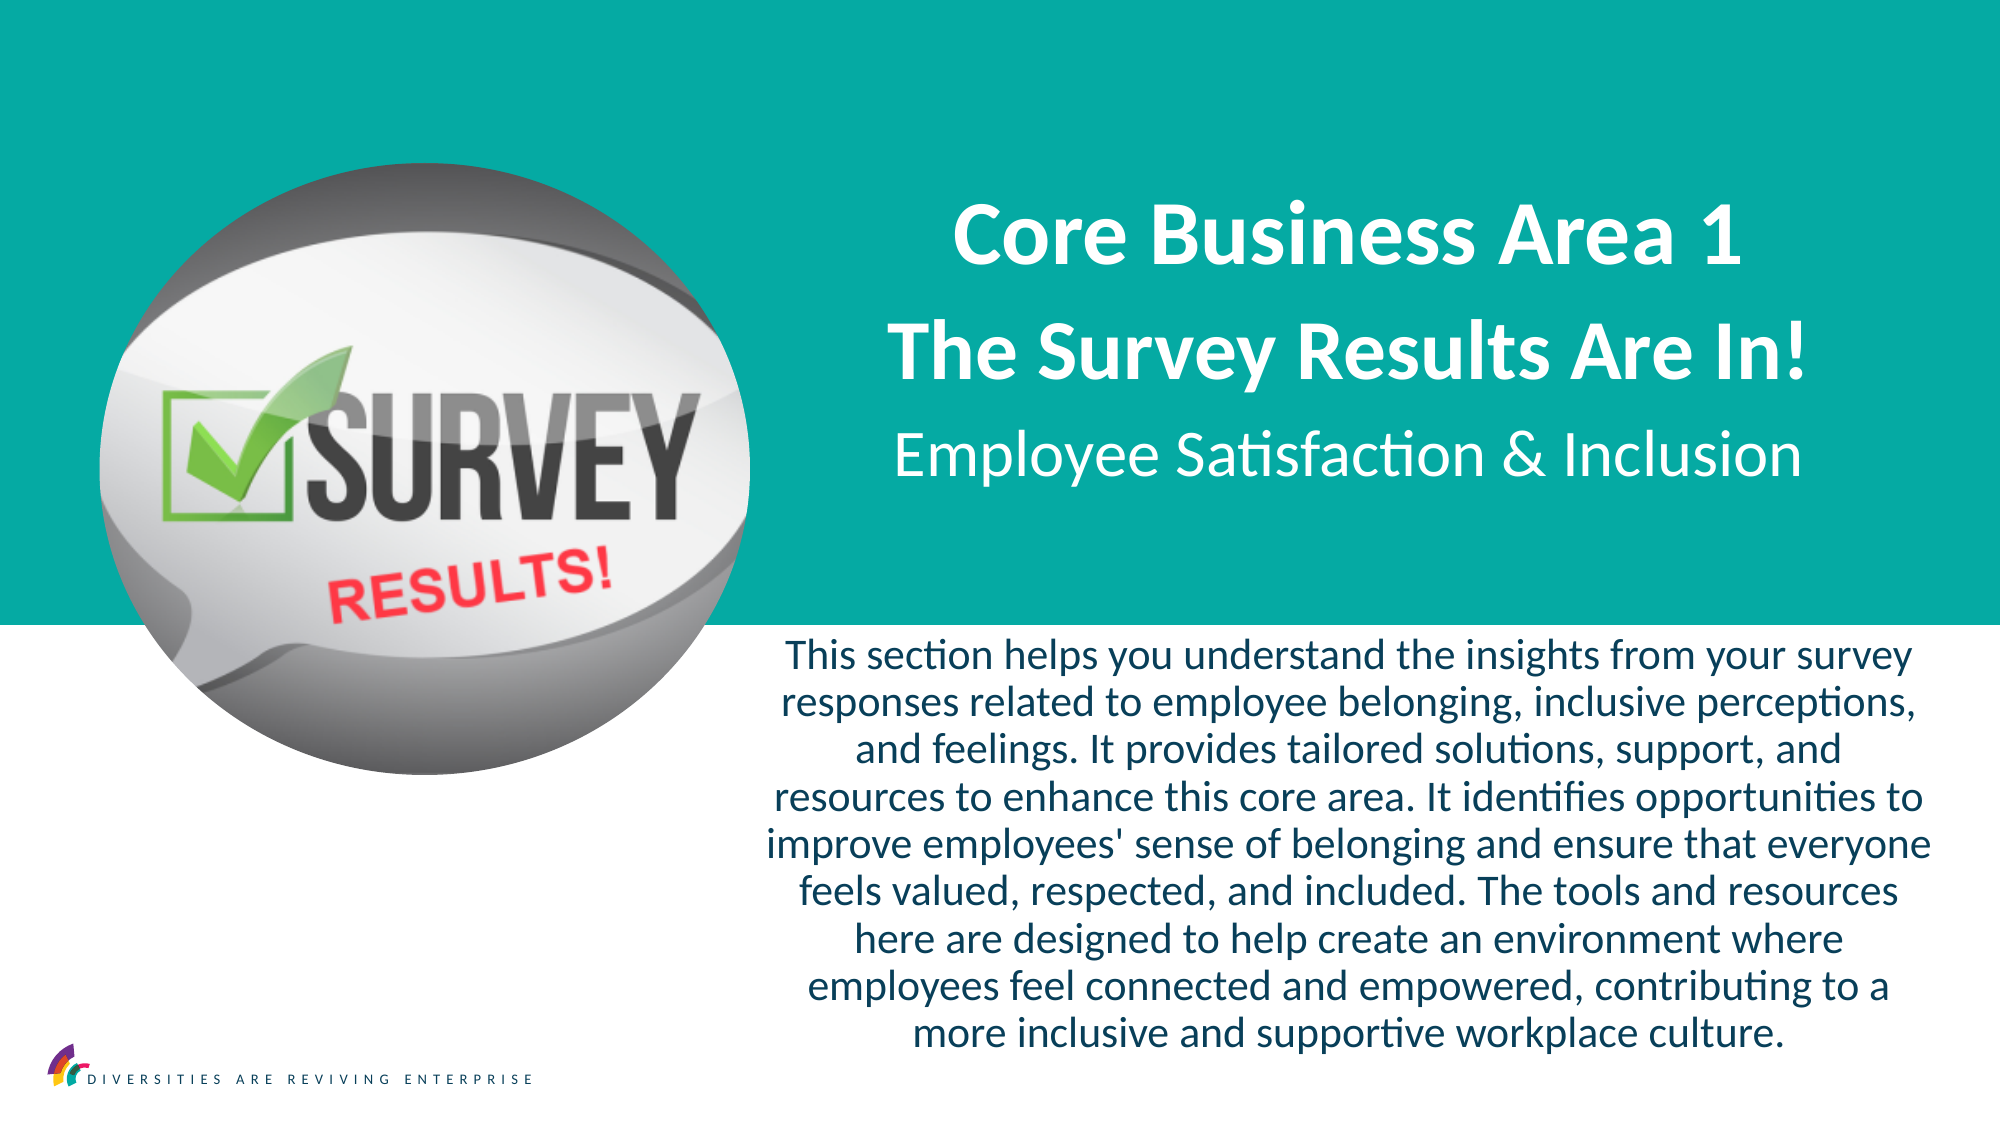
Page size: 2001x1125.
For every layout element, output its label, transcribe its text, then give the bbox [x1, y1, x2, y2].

list This section helps you understand the insights from your survey responses related to employee belonging, inclusive perceptions, and feelings. It provides tailored solutions, support, and resources to enhance this core area. It identifies opportunities to improve employees' sense of belonging and ensure that everyone feels valued, respected, and included. The tools and resources here are designed to help create an environment where employees feel connected and empowered, contributing to a more inclusive and supportive workplace culture. [750, 624, 1949, 950]
picture [99, 162, 750, 775]
list Core Business Area 1 The Survey Results Are In! Employee Satisfaction & Inclusion [829, 260, 1869, 416]
